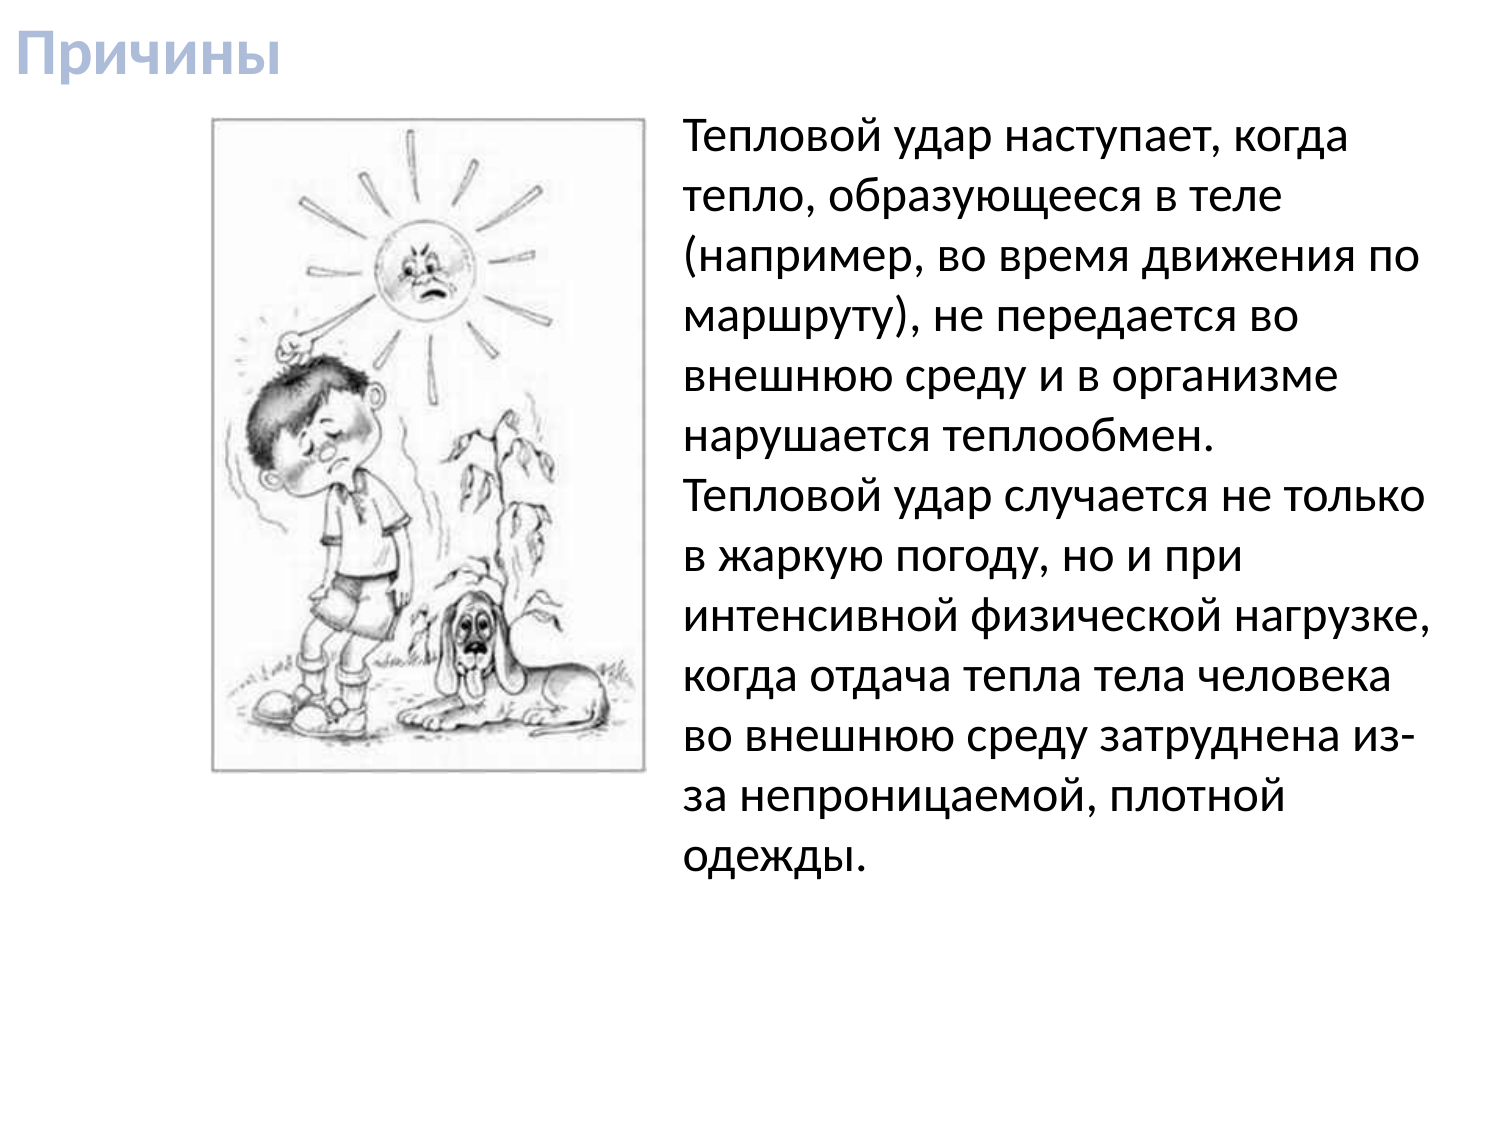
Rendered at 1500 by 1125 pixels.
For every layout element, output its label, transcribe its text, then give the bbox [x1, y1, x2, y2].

picture [210, 116, 648, 774]
text_box Тепловой удар наступает, когда тепло, образующееся в теле (например, во время движения по маршруту), не передается во внешнюю среду и в организме нарушается теплообмен. Тепловой удар случается не только в жаркую погоду, но и при интенсивной физической нагрузке, когда отдача тепла тела человека во внешнюю среду затруднена из-за непроницаемой, плотной одежды. [667, 93, 1465, 889]
text_box Причины [0, 0, 1500, 95]
